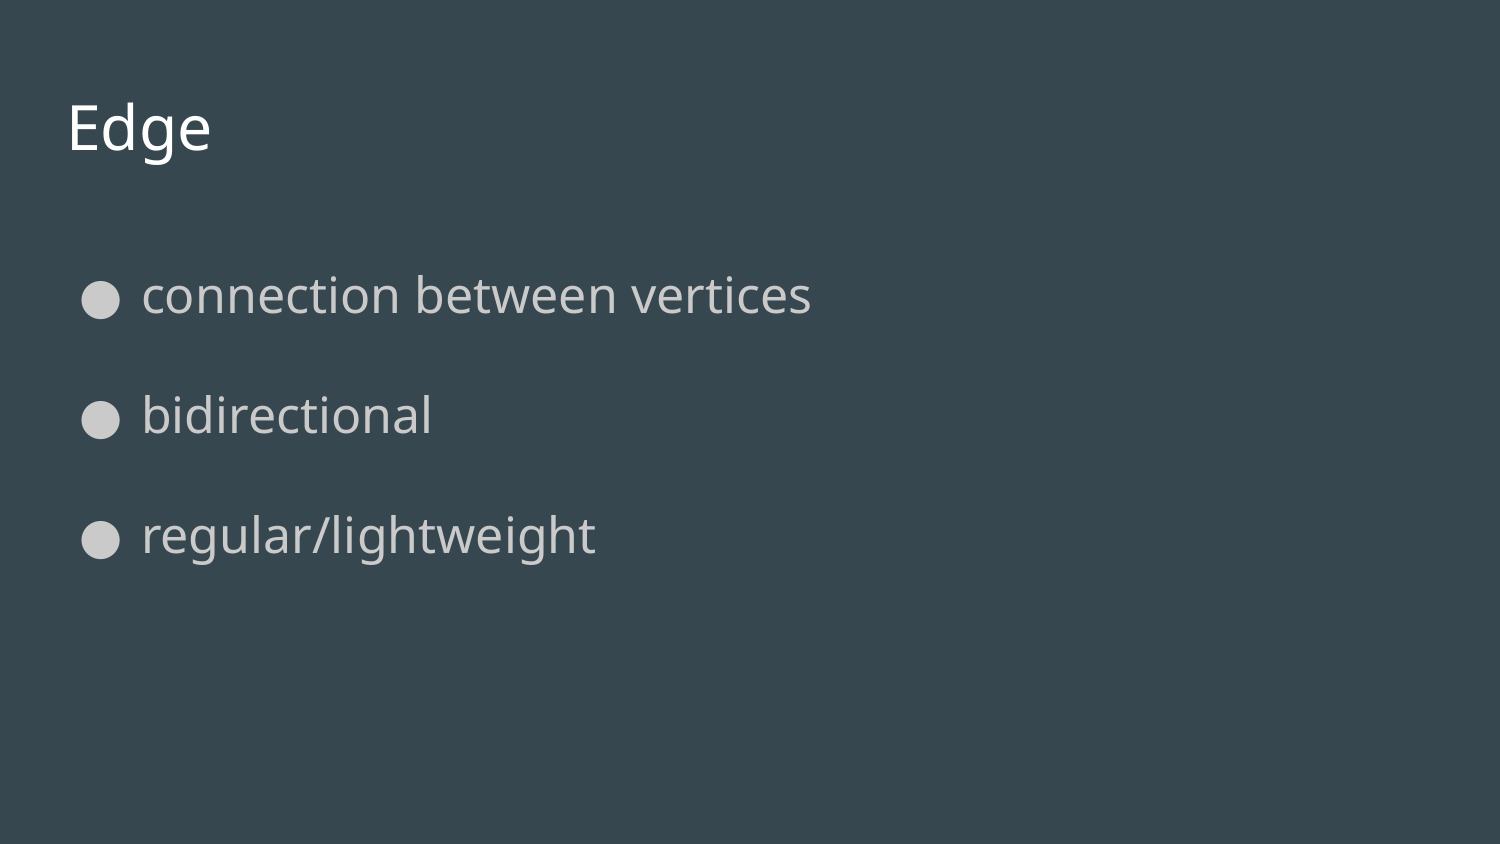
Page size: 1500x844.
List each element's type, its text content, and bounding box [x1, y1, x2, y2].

title Edge [51, 72, 1449, 167]
list connection between vertices bidirectional regular/lightweight [51, 189, 1449, 750]
